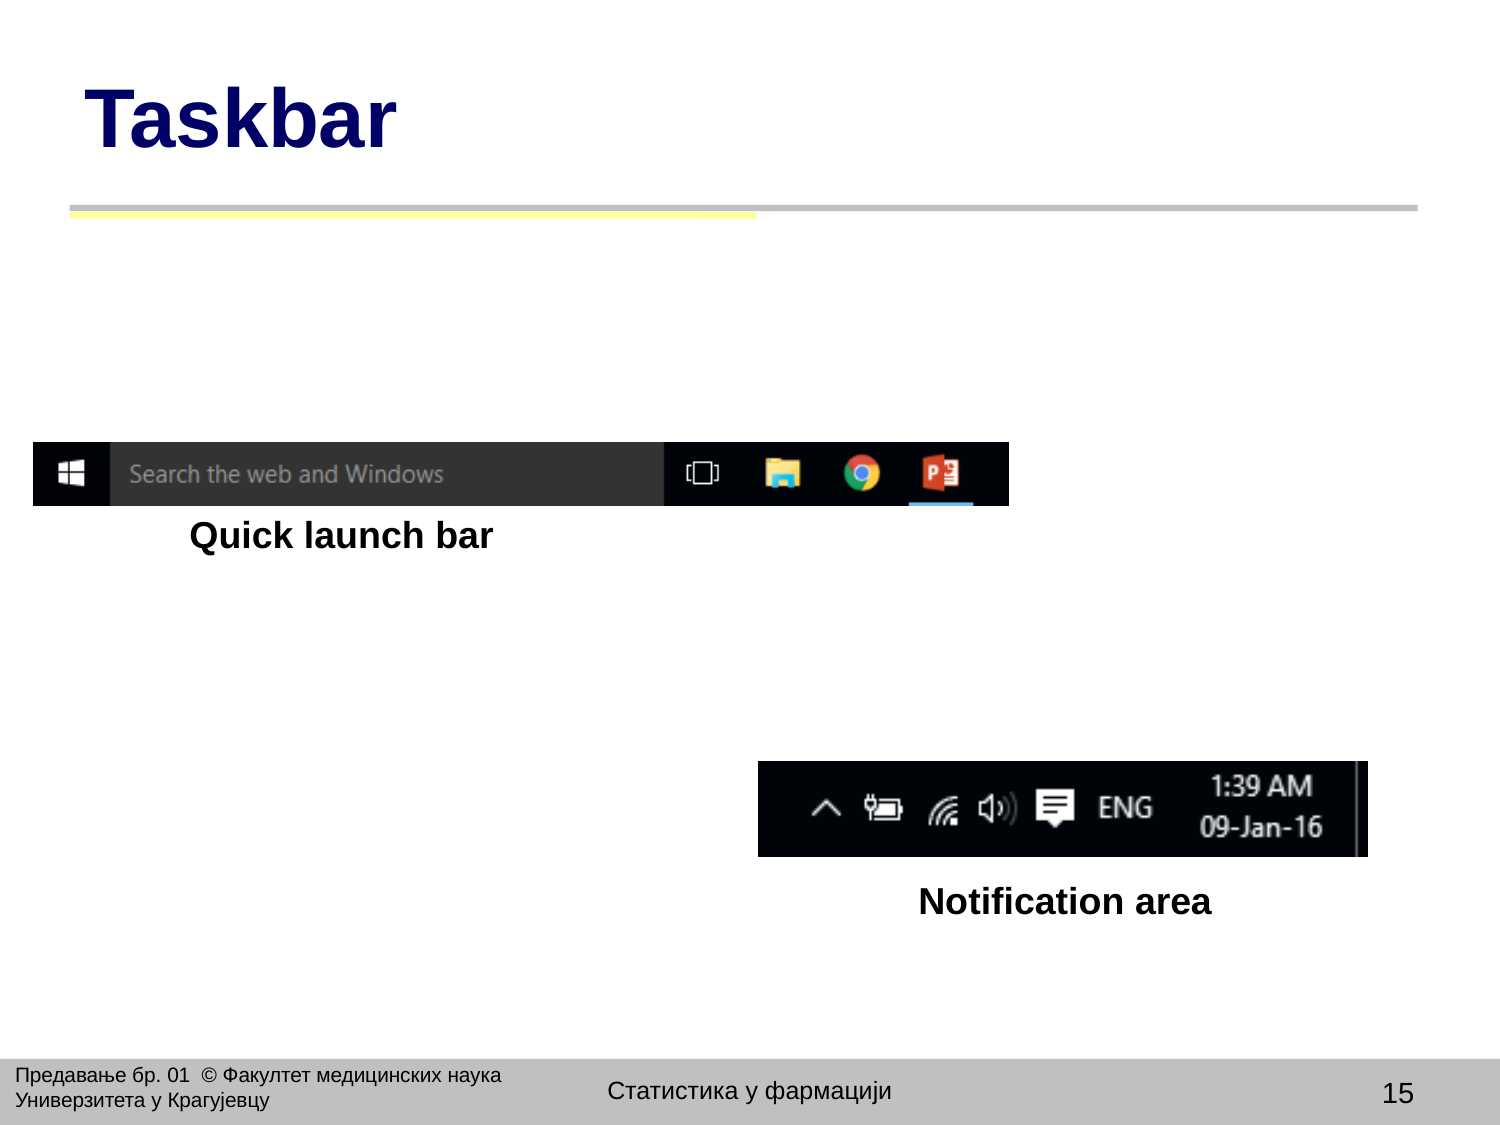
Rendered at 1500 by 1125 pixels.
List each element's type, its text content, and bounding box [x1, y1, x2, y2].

text_box Quick launch bar [174, 515, 509, 564]
title Taskbar [69, 19, 1426, 208]
picture [33, 442, 1009, 506]
slide_number 15 [1079, 1066, 1430, 1125]
text_box Notification area [903, 869, 1235, 930]
footer Статистика у фармацији [512, 1066, 988, 1125]
picture [757, 761, 1368, 858]
slide_number Предавање бр. 01 © Факултет медицинских наука Универзитета у Крагујевцу [0, 1053, 614, 1108]
